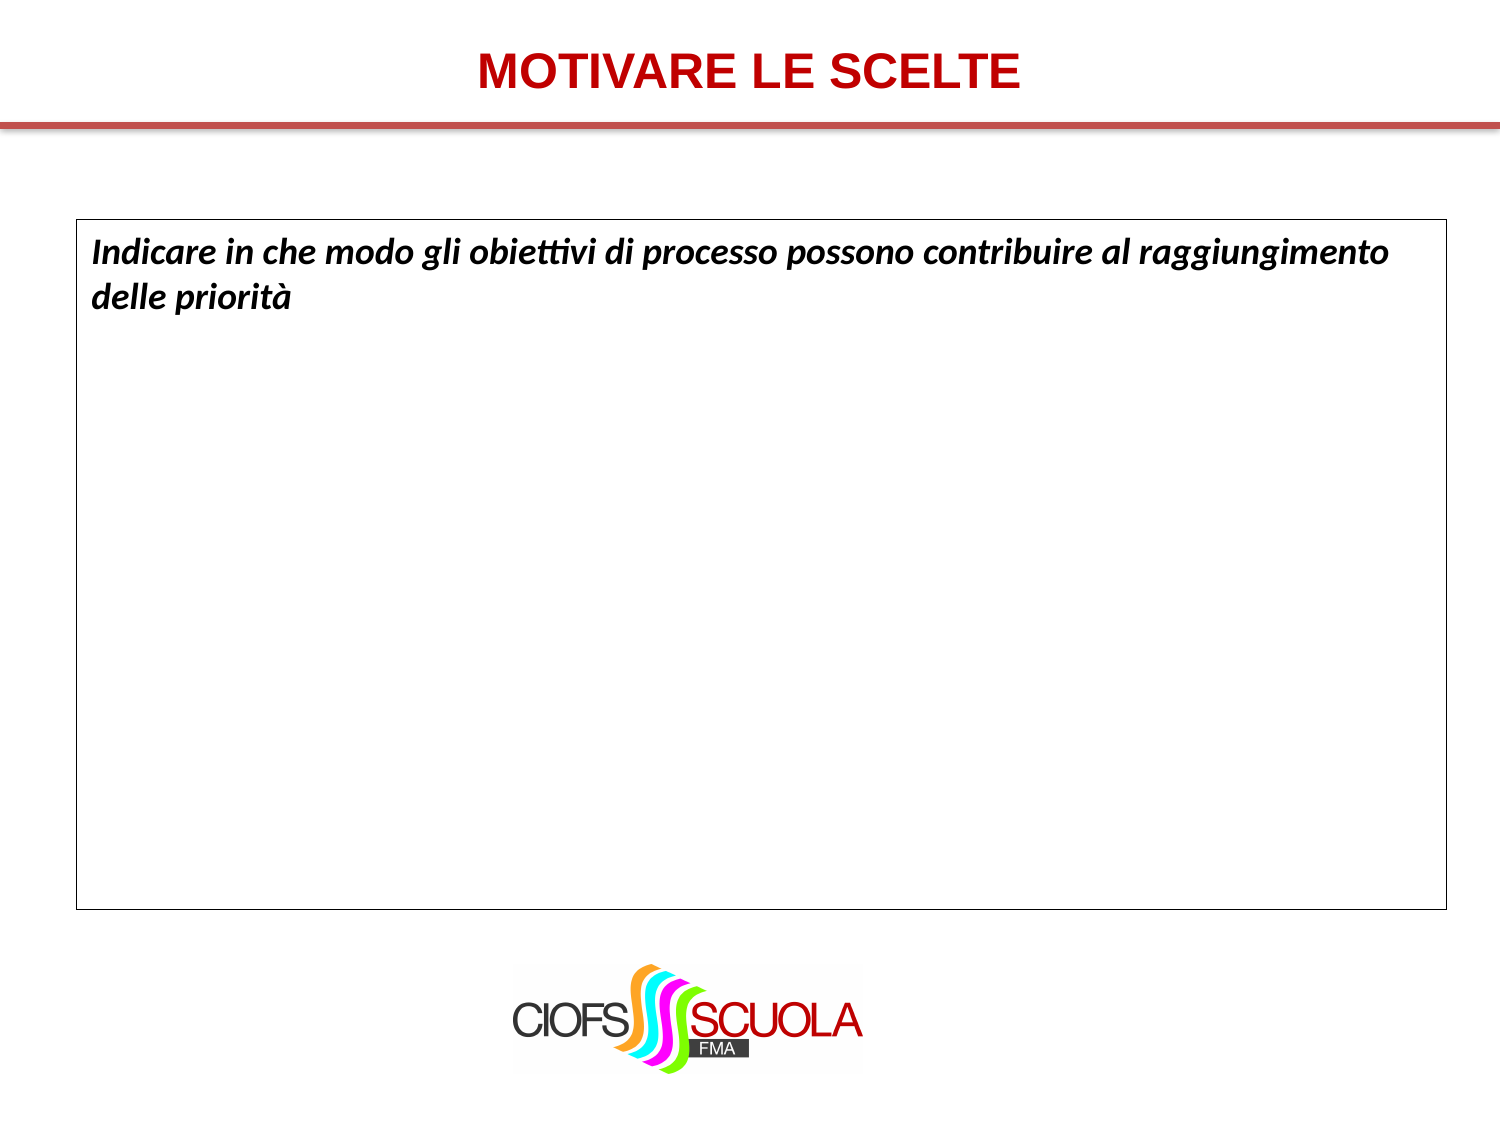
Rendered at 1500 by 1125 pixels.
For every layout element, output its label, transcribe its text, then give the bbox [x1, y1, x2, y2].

picture [513, 963, 863, 1074]
text_box Indicare in che modo gli obiettivi di processo possono contribuire al raggiungimento delle priorità [76, 219, 1447, 910]
text_box MOTIVARE LE SCELTE [29, 30, 1471, 106]
